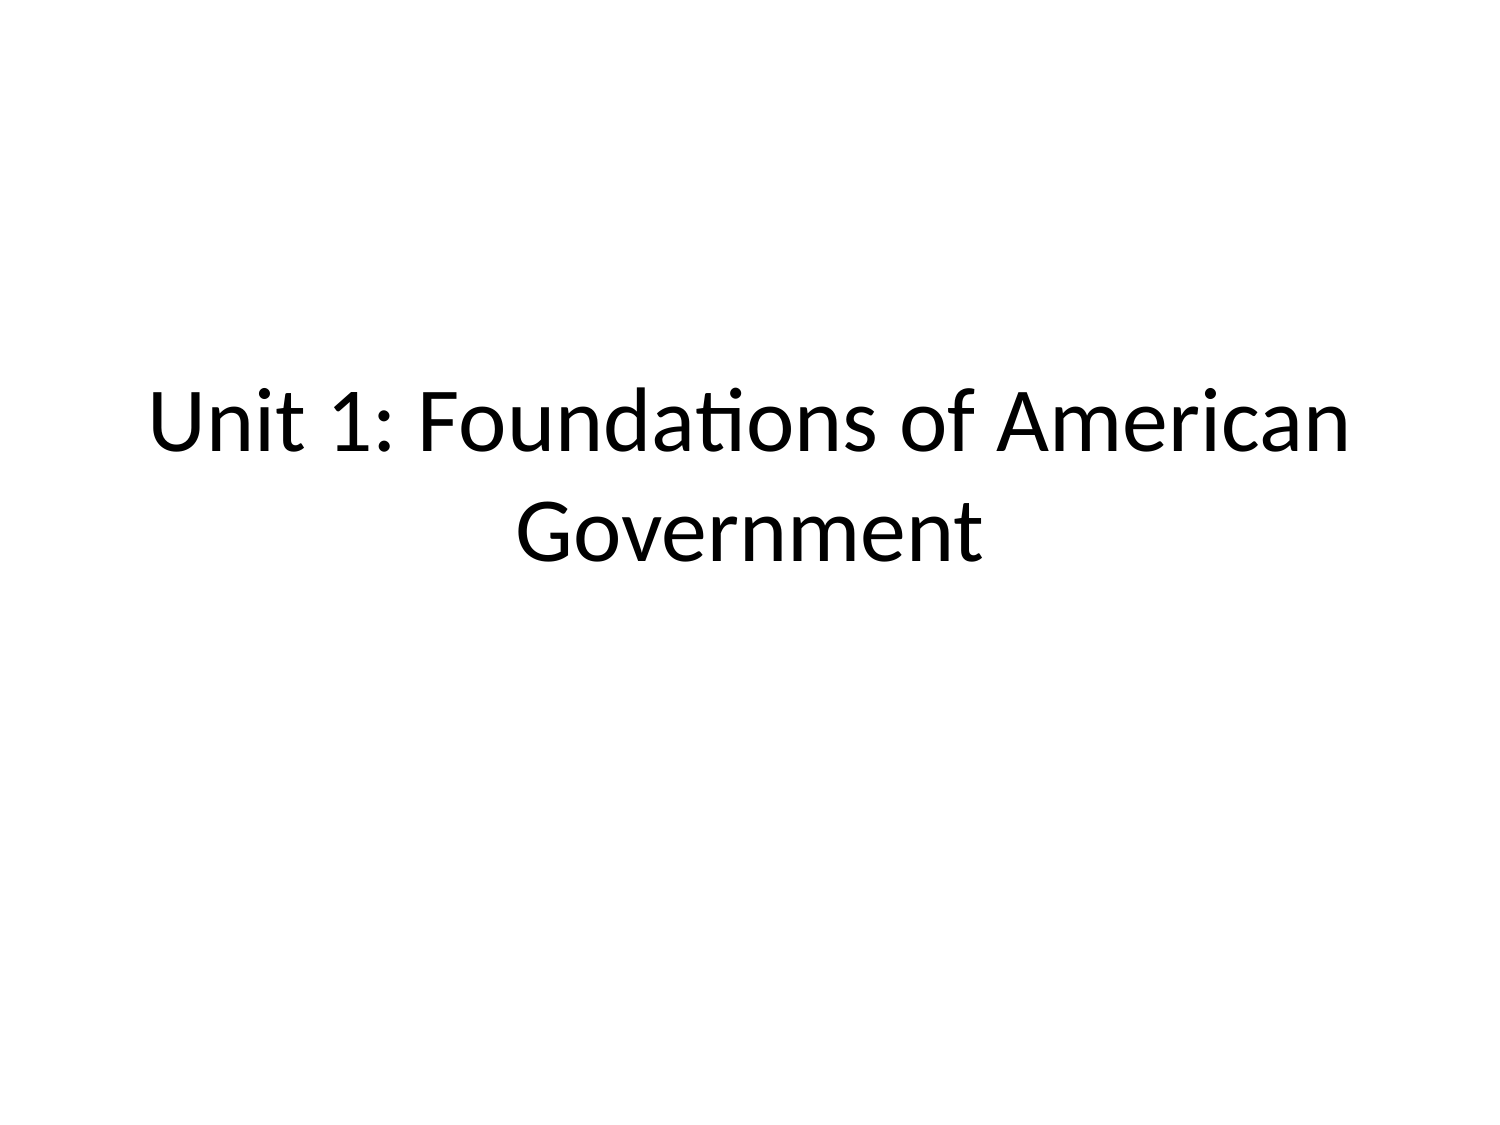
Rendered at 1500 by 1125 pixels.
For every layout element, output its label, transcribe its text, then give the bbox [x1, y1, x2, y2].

title Unit 1: Foundations of American Government [112, 349, 1388, 591]
